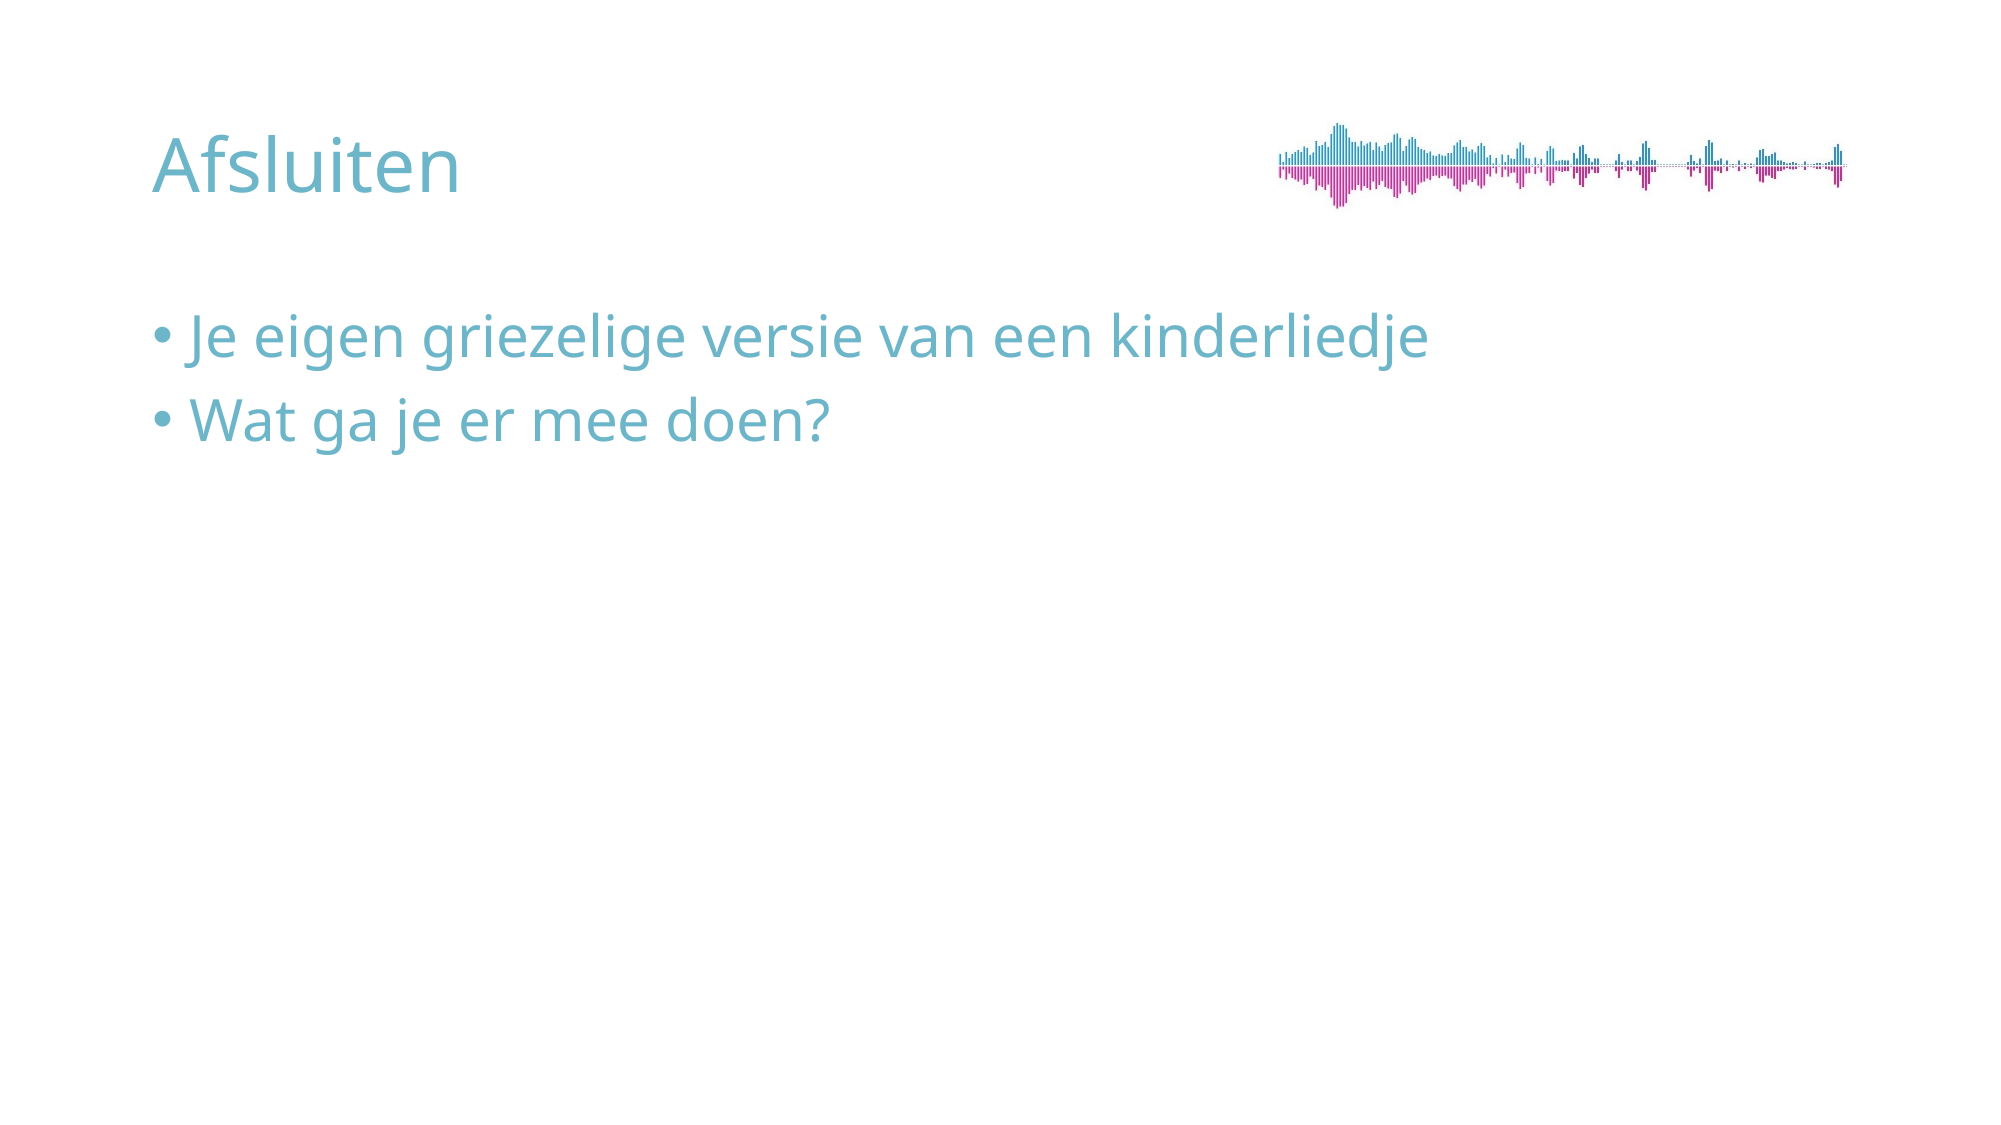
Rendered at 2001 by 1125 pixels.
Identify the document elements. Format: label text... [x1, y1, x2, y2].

title Afsluiten [137, 59, 1863, 278]
list Je eigen griezelige versie van een kinderliedje Wat ga je er mee doen? [137, 299, 1863, 1014]
